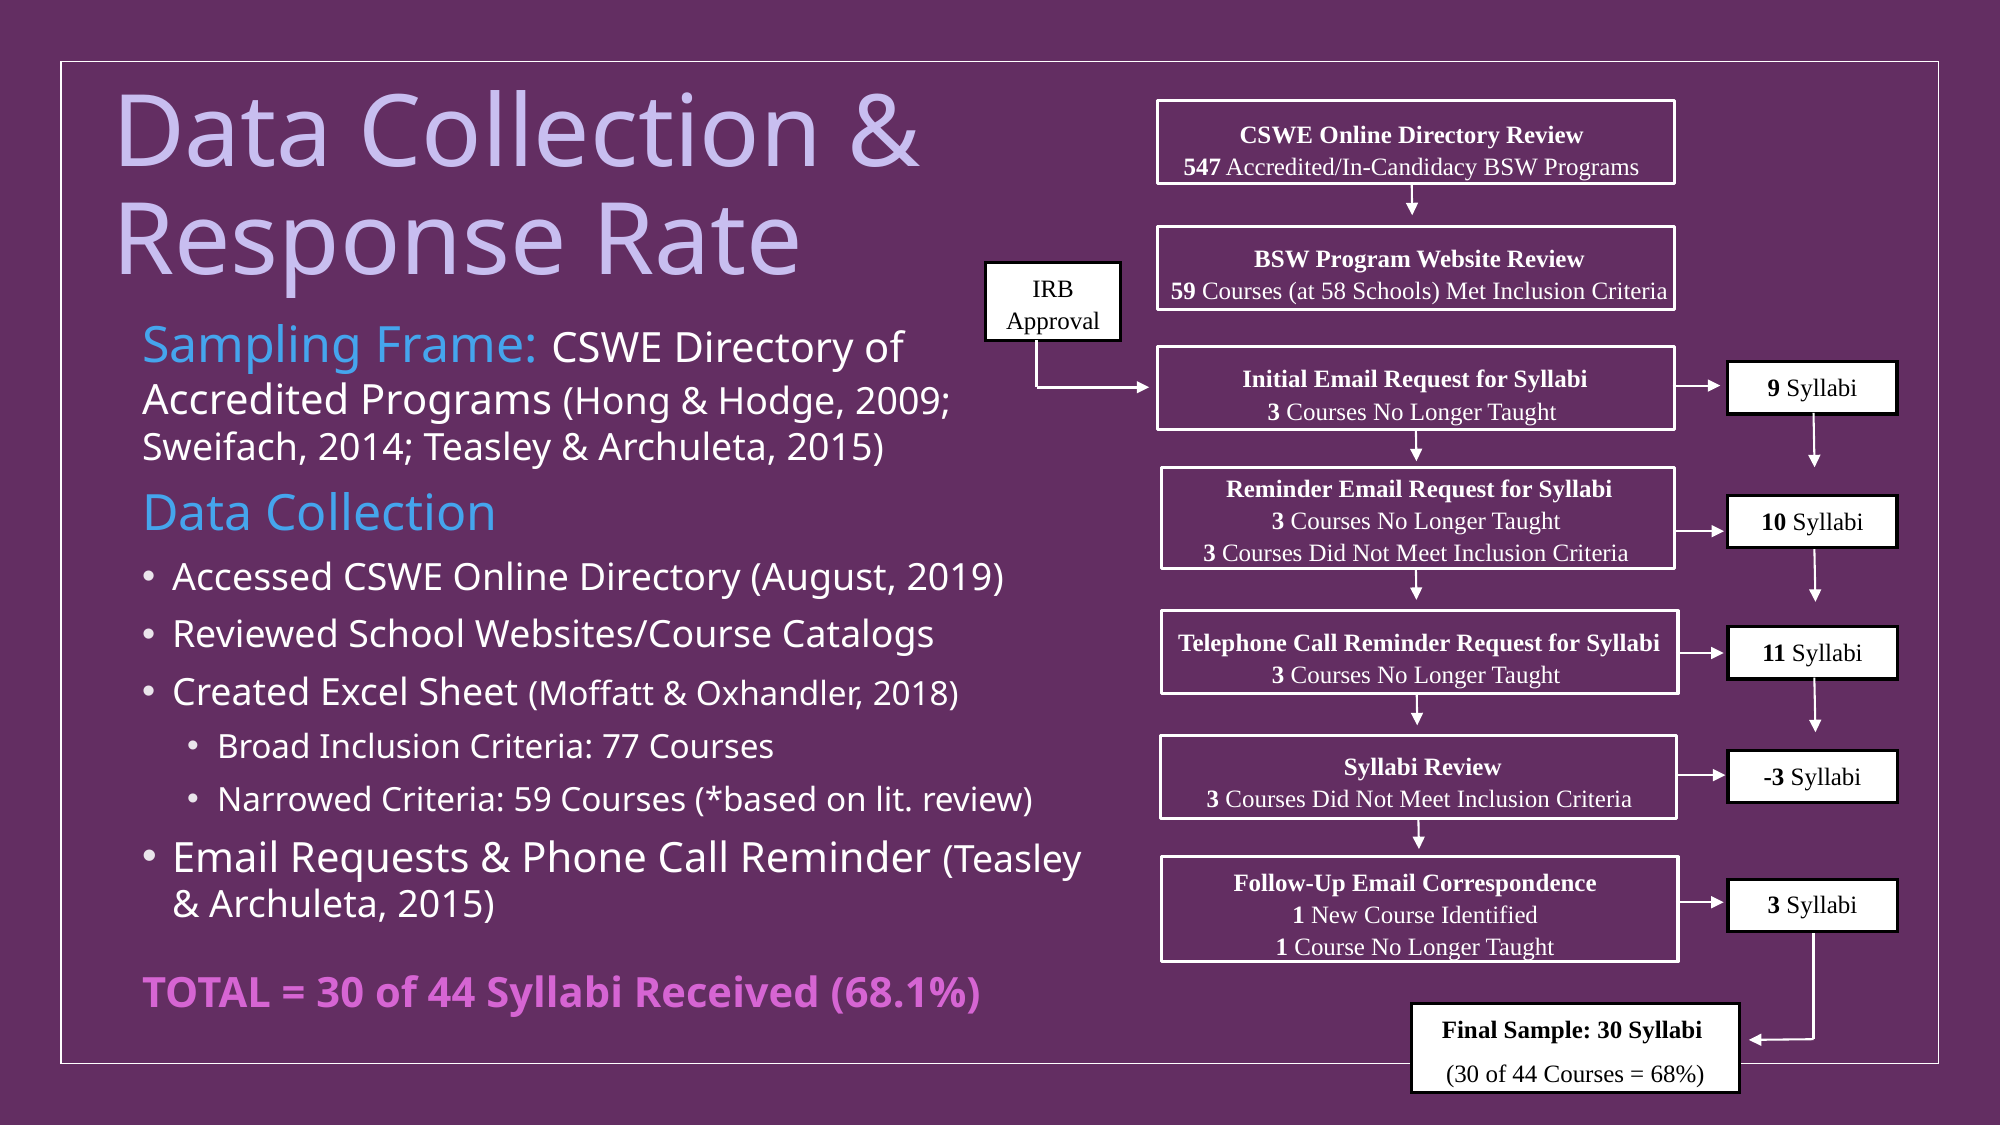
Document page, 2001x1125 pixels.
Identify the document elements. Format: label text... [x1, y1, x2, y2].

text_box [985, 100, 1898, 1093]
text_box Sampling Frame: CSWE Directory of Accredited Programs (Hong & Hodge, 2009; Sweifach, 2014; Teasley & Archuleta, 2015) Data Collection Accessed CSWE Online Directory (August, 2019) Reviewed School Websites/Course Catalogs Created Excel Sheet (Moffatt & Oxhandler, 2018) Broad Inclusion Criteria: 77 Courses Narrowed Criteria: 59 Courses (*based on lit. review) Email Requests & Phone Call Reminder (Teasley & Archuleta, 2015) TOTAL = 30 of 44 Syllabi Received (68.1%) [127, 305, 979, 948]
text_box Data Collection & Response Rate [97, 72, 982, 268]
